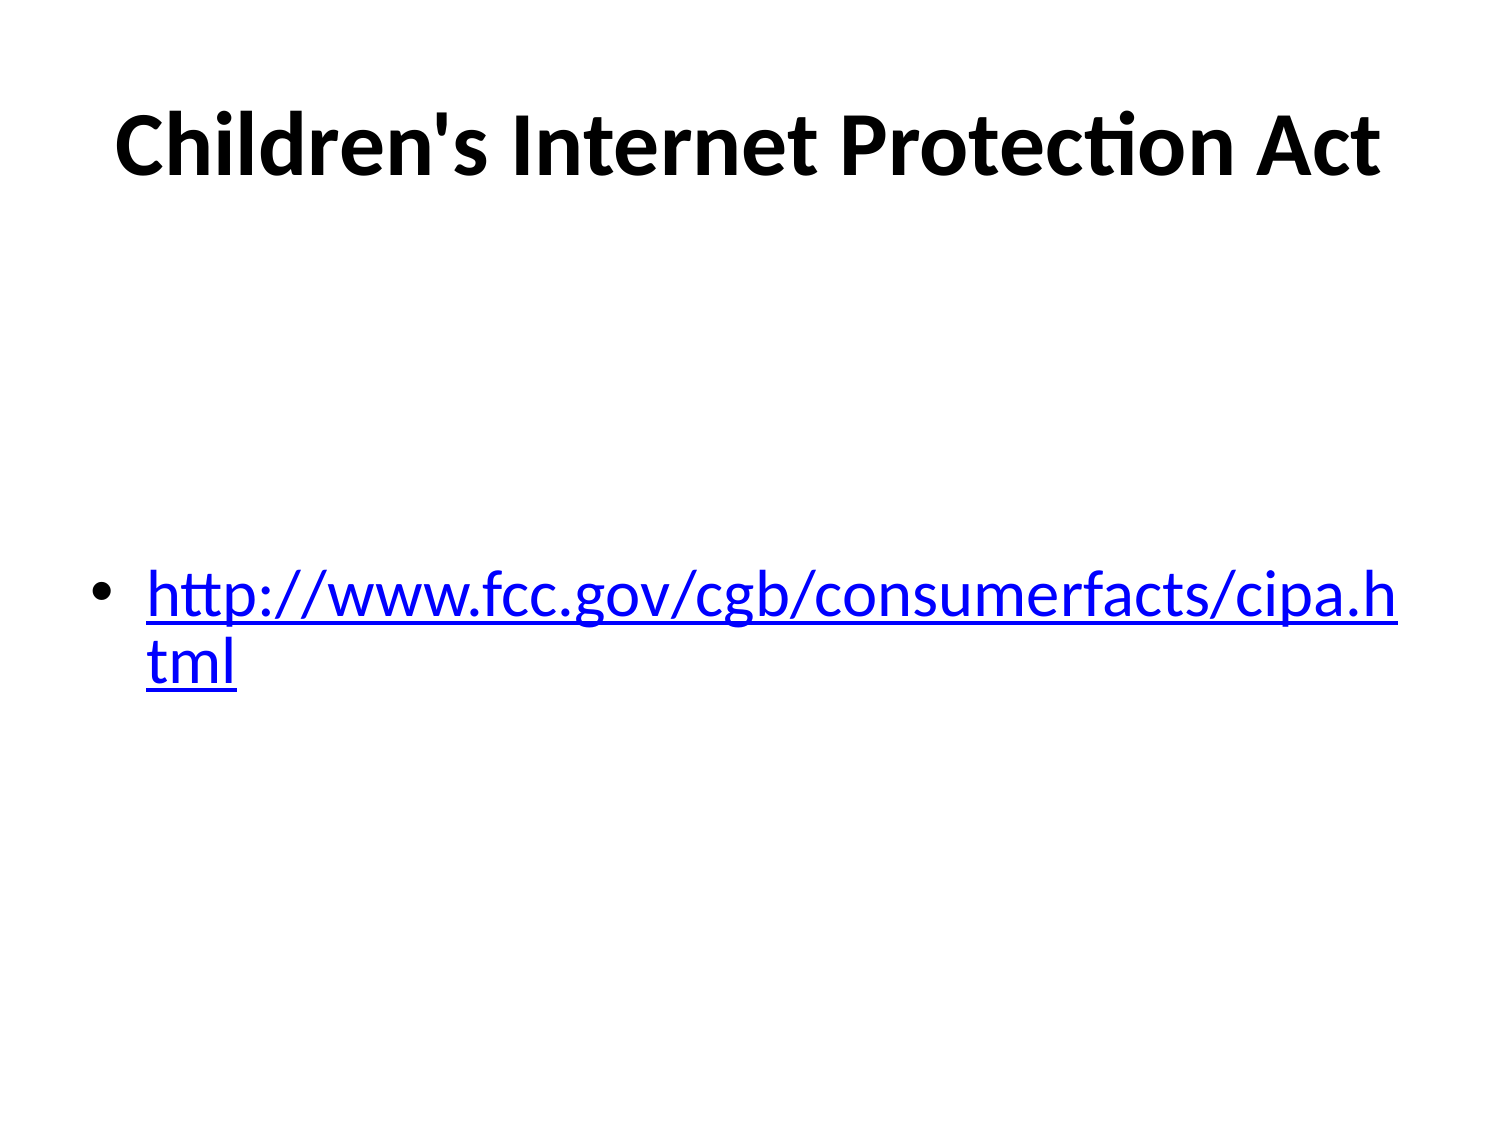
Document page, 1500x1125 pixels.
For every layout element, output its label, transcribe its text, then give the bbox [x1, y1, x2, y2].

title Children's Internet Protection Act [75, 45, 1425, 233]
list http://www.fcc.gov/cgb/consumerfacts/cipa.html [75, 262, 1425, 1005]
